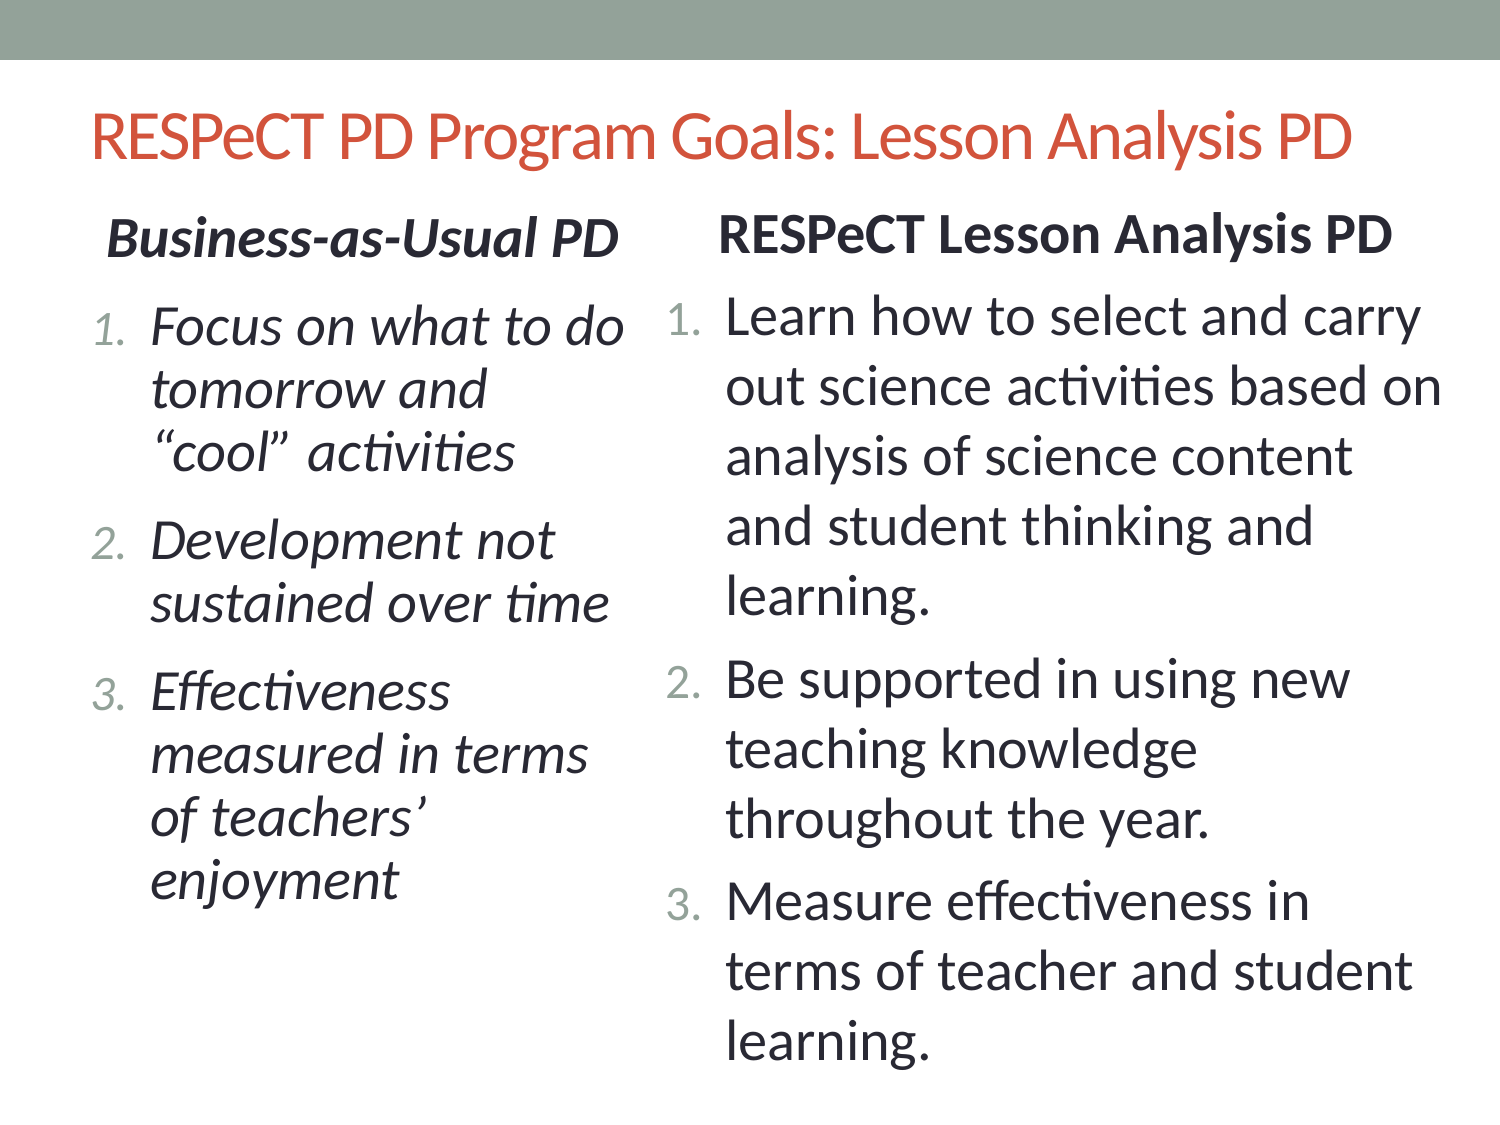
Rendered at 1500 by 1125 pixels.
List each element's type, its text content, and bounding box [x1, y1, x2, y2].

title RESPeCT PD Program Goals: Lesson Analysis PD [75, 50, 1463, 200]
list Business-as-Usual PD Focus on what to do tomorrow and “cool” activities Development not sustained over time Effectiveness measured in terms of teachers’ enjoyment [75, 200, 650, 906]
list RESPeCT Lesson Analysis PD Learn how to select and carry out science activities based on analysis of science content and student thinking and learning. Be supported in using new teaching knowledge throughout the year. Measure effectiveness in terms of teacher and student learning. [650, 187, 1463, 1063]
